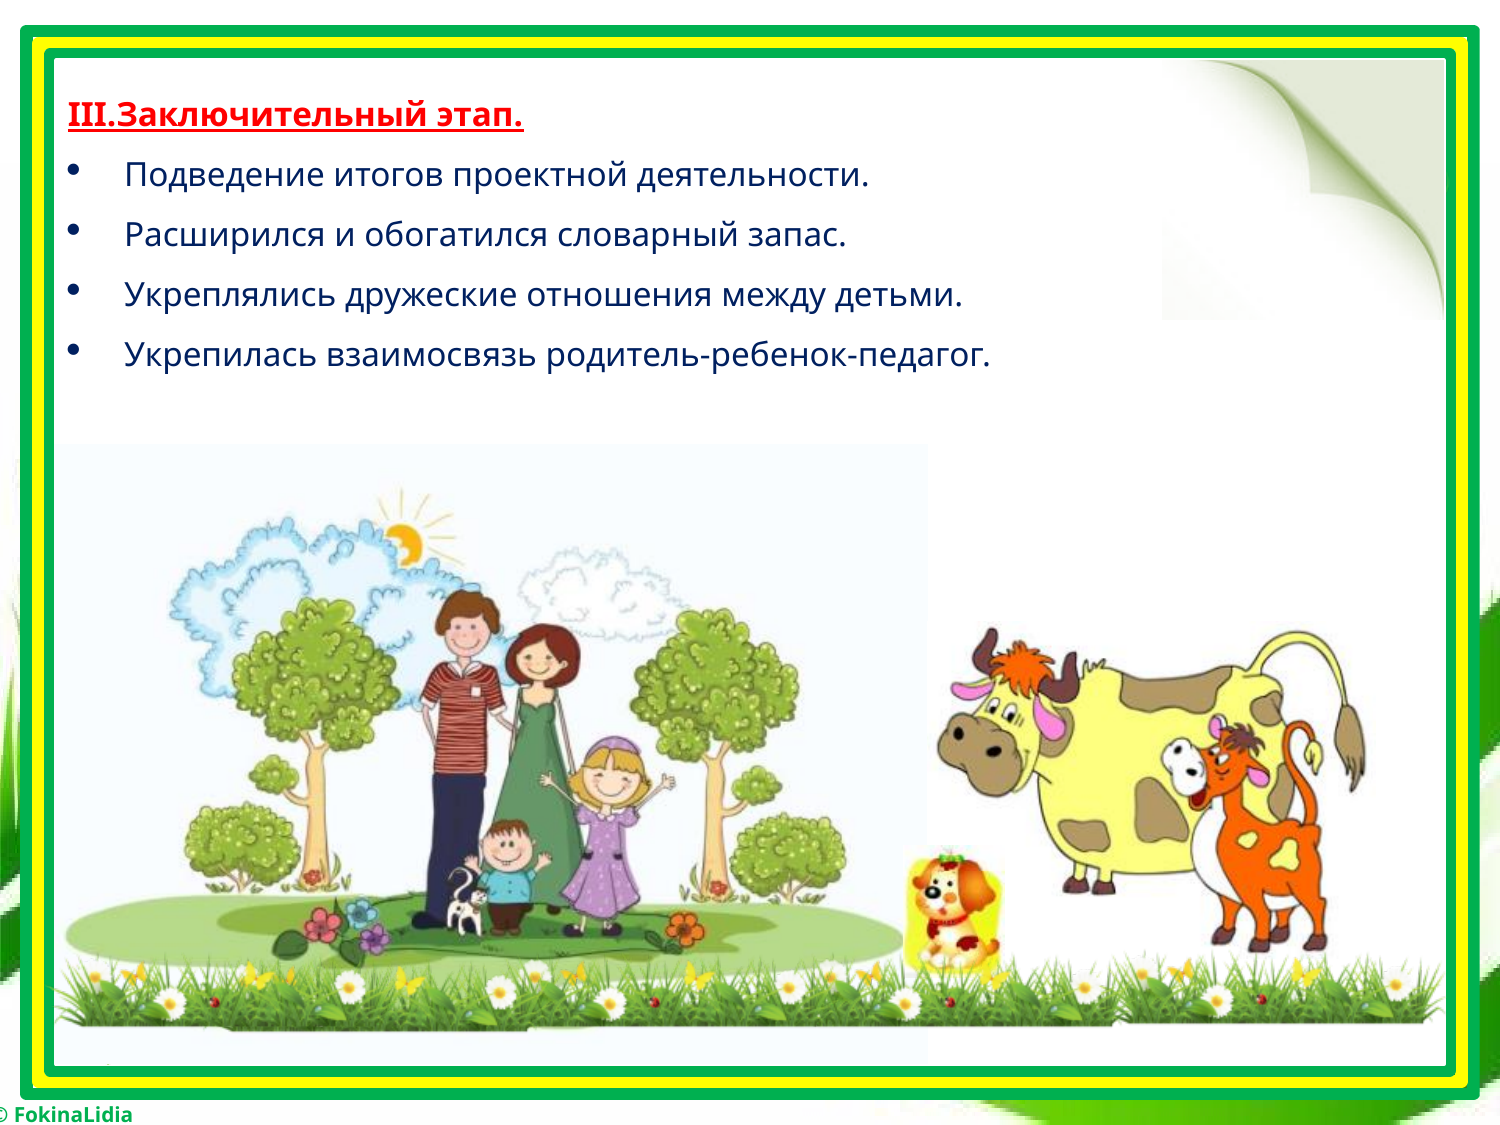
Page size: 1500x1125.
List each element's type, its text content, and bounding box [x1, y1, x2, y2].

picture [0, 0, 1500, 1125]
picture [0, 1108, 6, 1121]
text_box III.Заключительный этап. Подведение итогов проектной деятельности. Расширился и обогатился словарный запас. Укреплялись дружеские отношения между детьми. Укрепилась взаимосвязь родитель-ребенок-педагог. [53, 66, 1447, 381]
